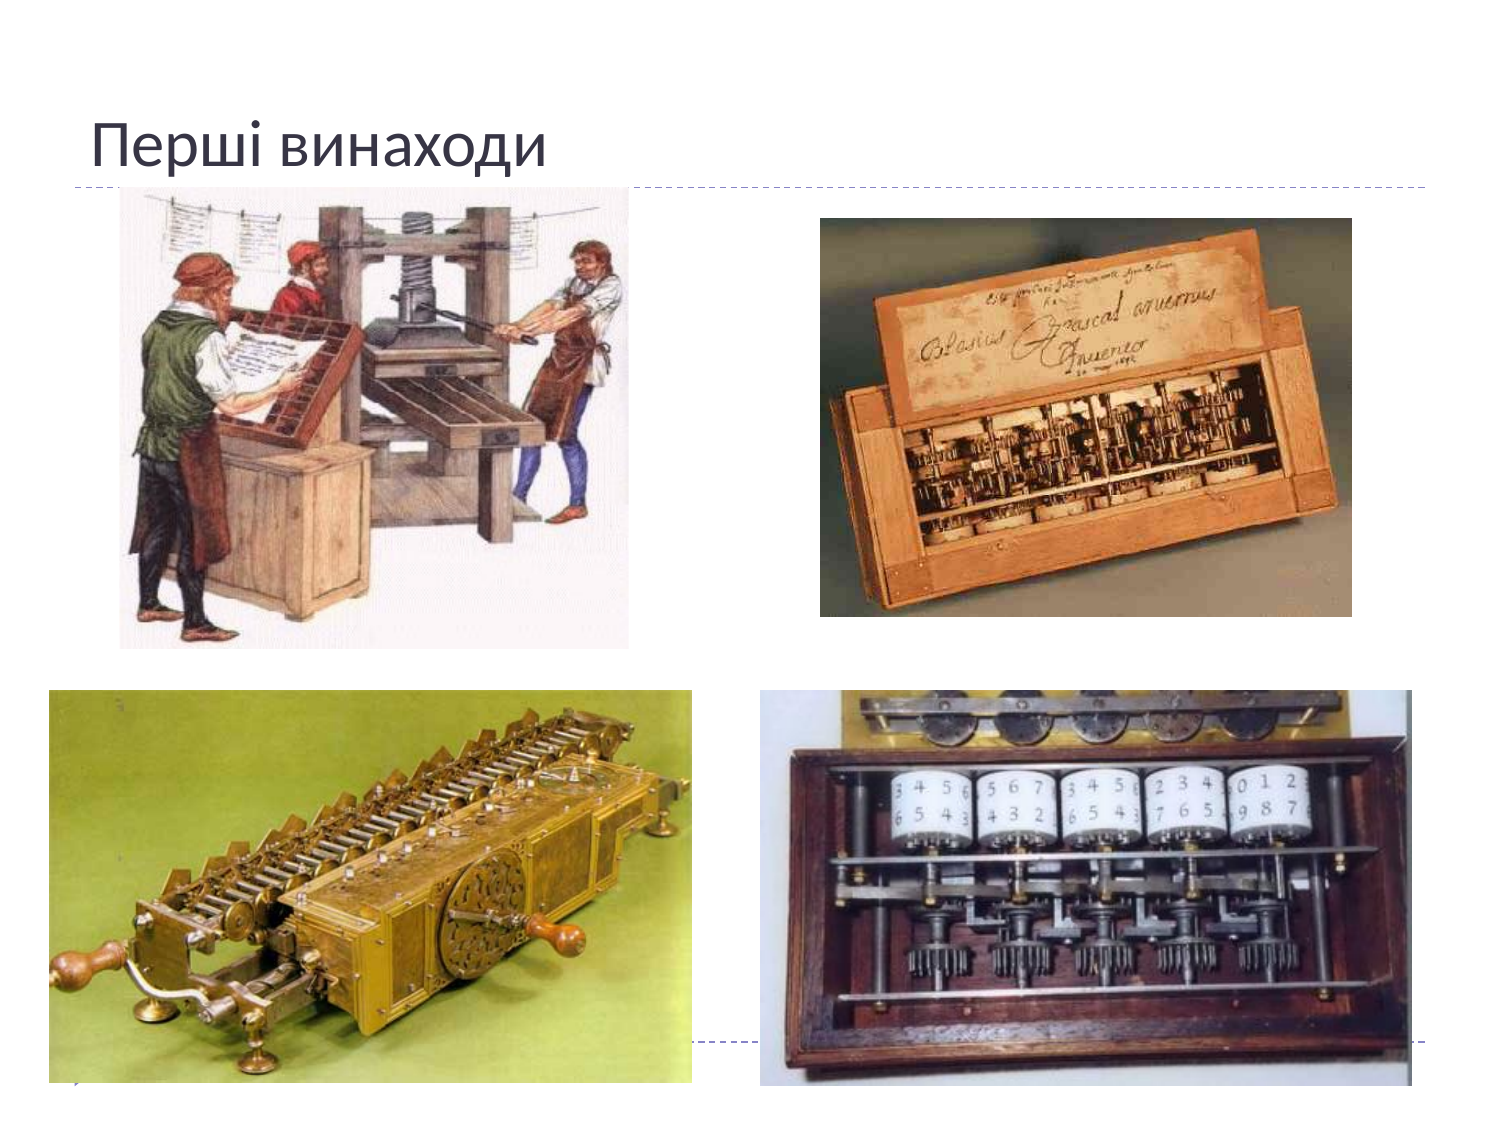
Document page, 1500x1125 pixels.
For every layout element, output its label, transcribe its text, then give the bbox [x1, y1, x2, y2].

picture [759, 690, 1412, 1087]
picture [48, 690, 692, 1083]
picture [820, 218, 1352, 617]
title Перші винаходи [75, 24, 1425, 188]
picture [119, 187, 629, 649]
